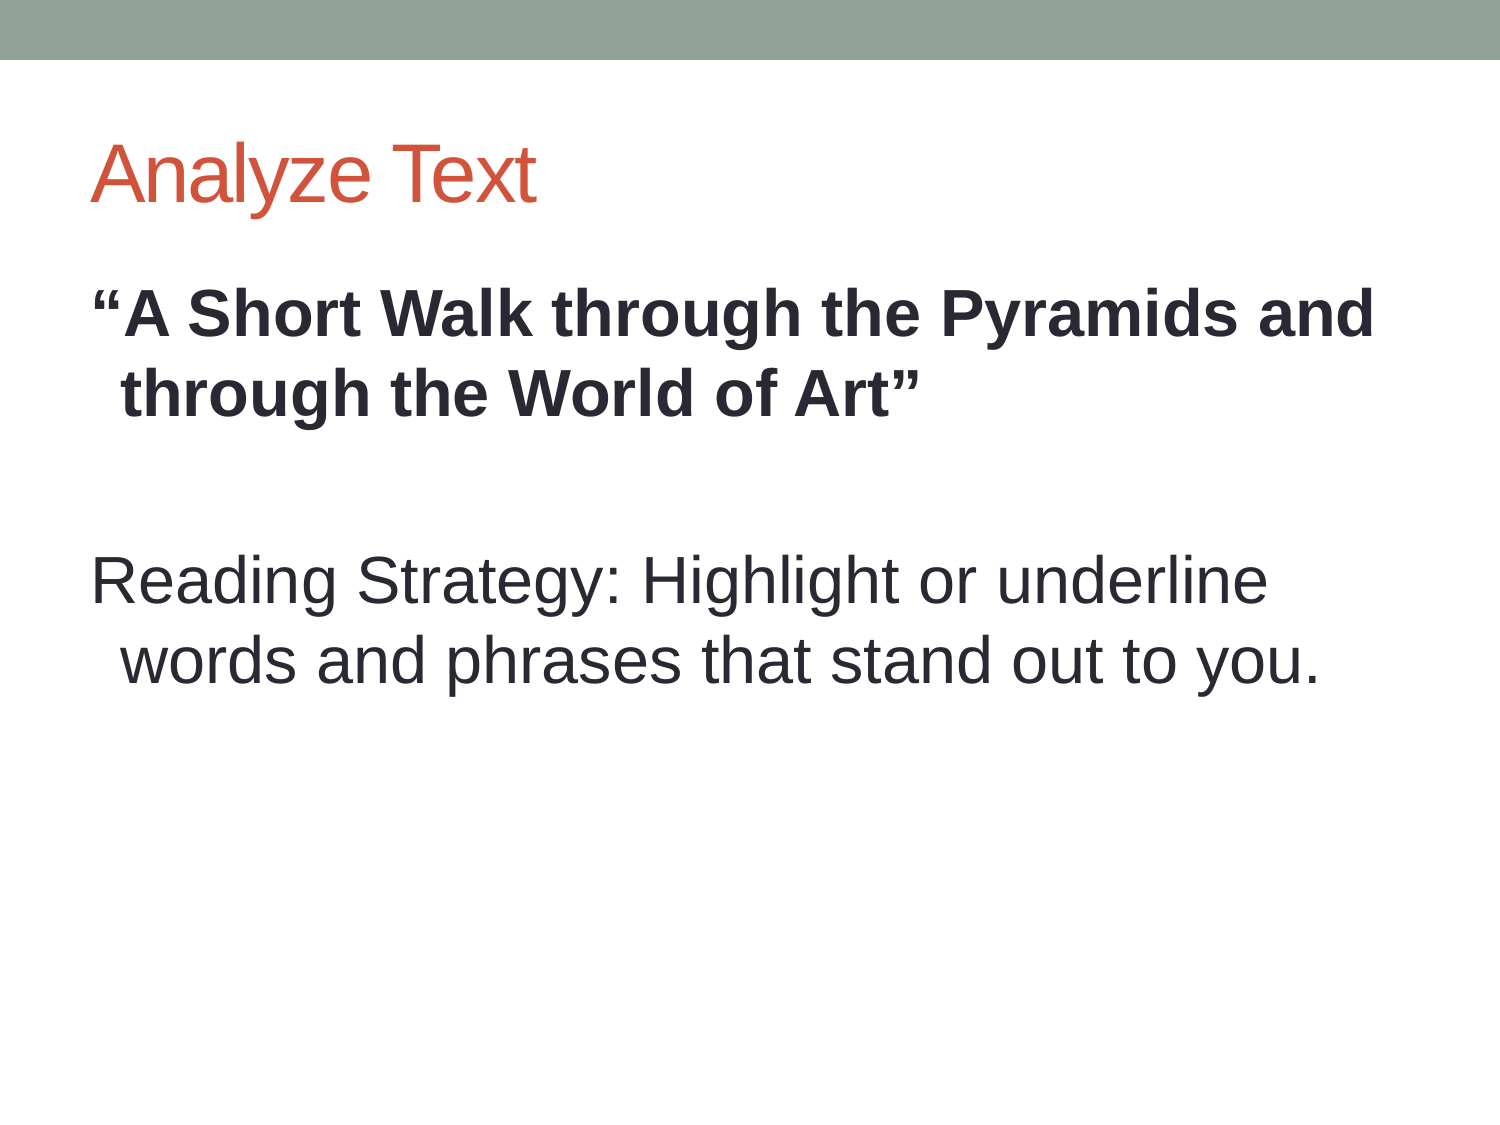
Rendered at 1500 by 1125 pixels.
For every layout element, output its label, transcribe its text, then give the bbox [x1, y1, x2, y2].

title Analyze Text [75, 87, 1425, 250]
list “A Short Walk through the Pyramids and through the World of Art” Reading Strategy: Highlight or underline words and phrases that stand out to you. [75, 262, 1425, 1063]
